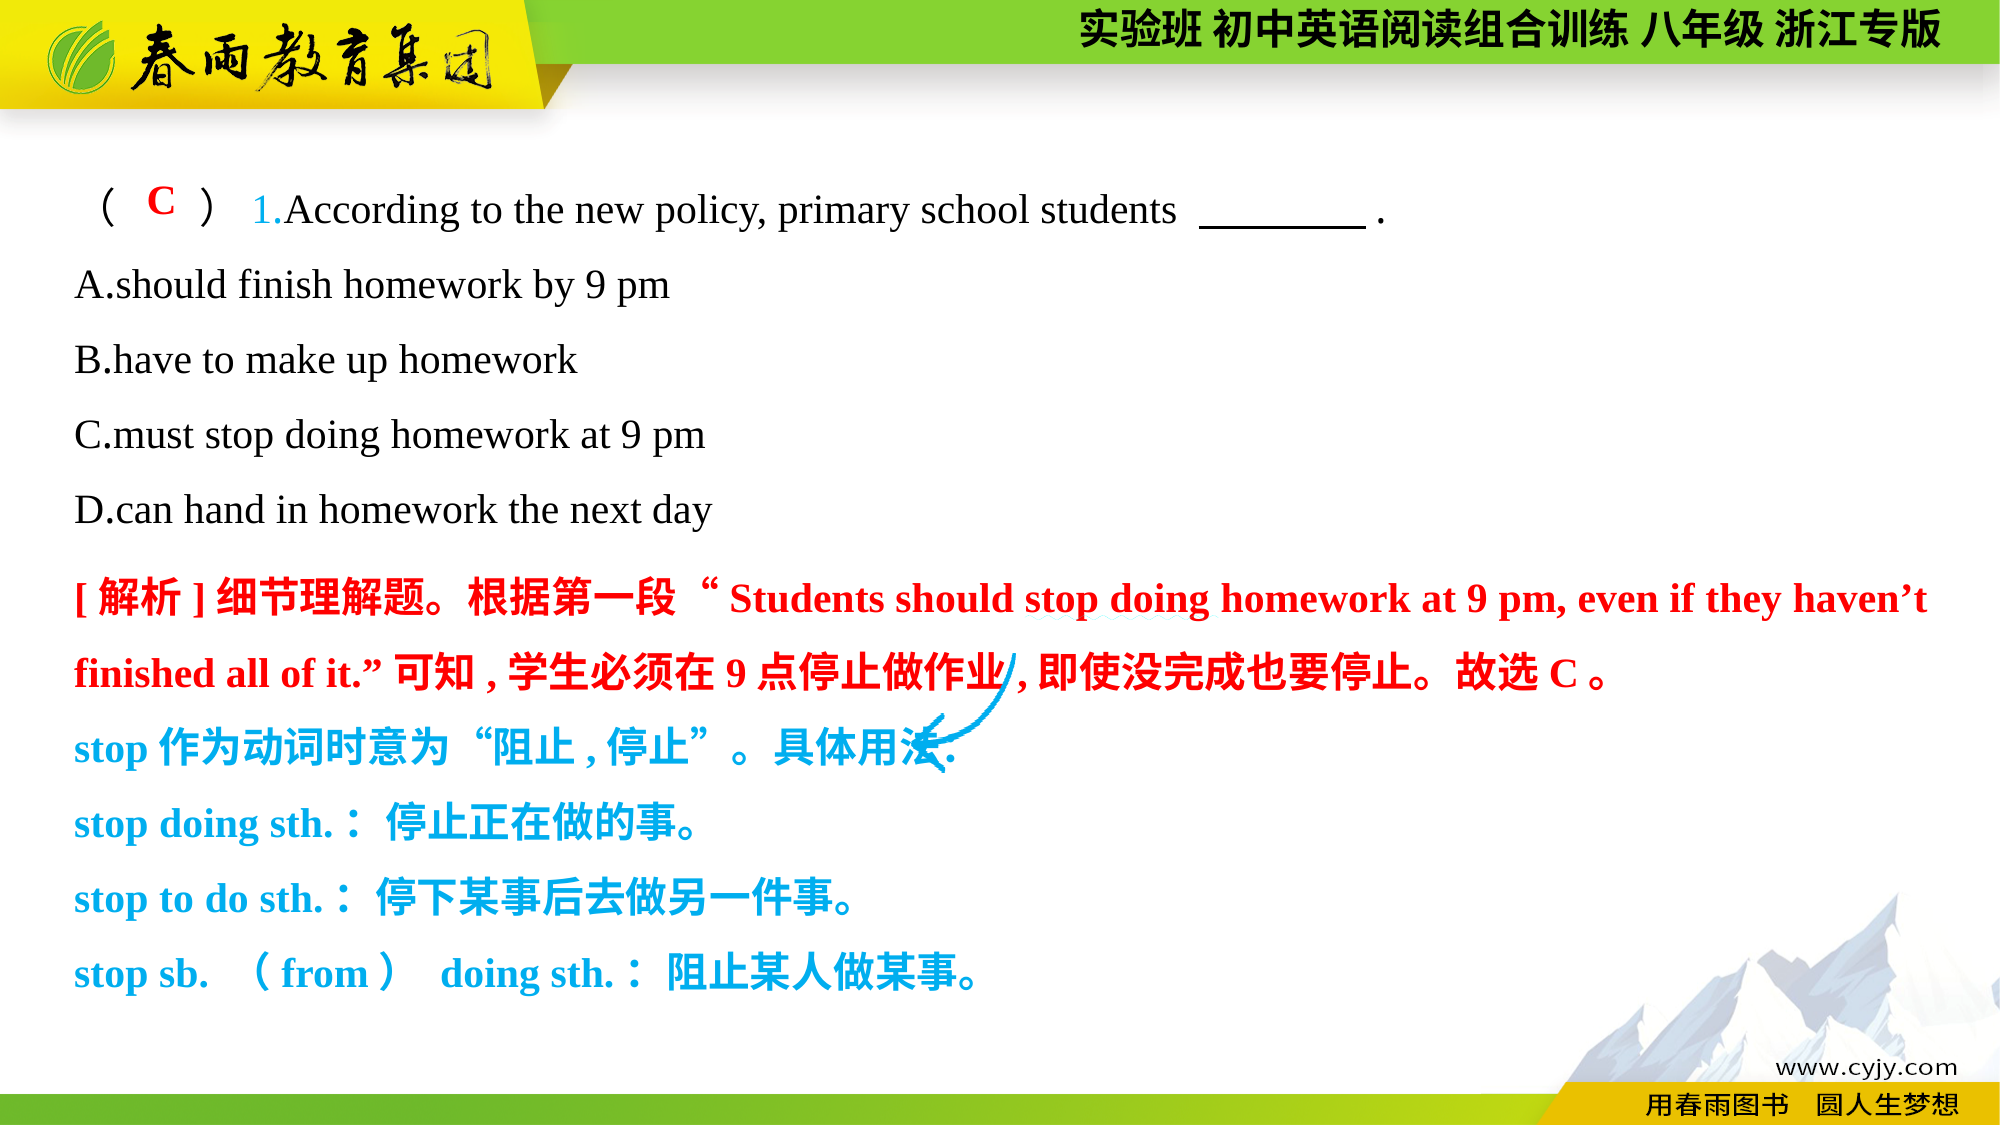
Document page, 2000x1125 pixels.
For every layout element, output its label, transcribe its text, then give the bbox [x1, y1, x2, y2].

text_box C [131, 165, 192, 231]
picture [0, 0, 2000, 1125]
text_box [解析]细节理解题。根据第一段“Students should stop doing homework at 9 pm, even if they haven’t finished all of it.”可知,学生必须在9点停止做作业,即使没完成也要停止。故选C。 stop作为动词时意为“阻止,停止”。具体用法： stop doing sth.：停止正在做的事。 stop to do sth.：停下某事后去做另一件事。 stop sb. （from） doing sth.：阻止某人做某事。 [59, 538, 1944, 1004]
list （ ）1.According to the new policy, primary school students . A.should finish homework by 9 pm B.have to make up homework C.must stop doing homework at 9 pm D.can hand in homework the next day [59, 149, 1944, 534]
